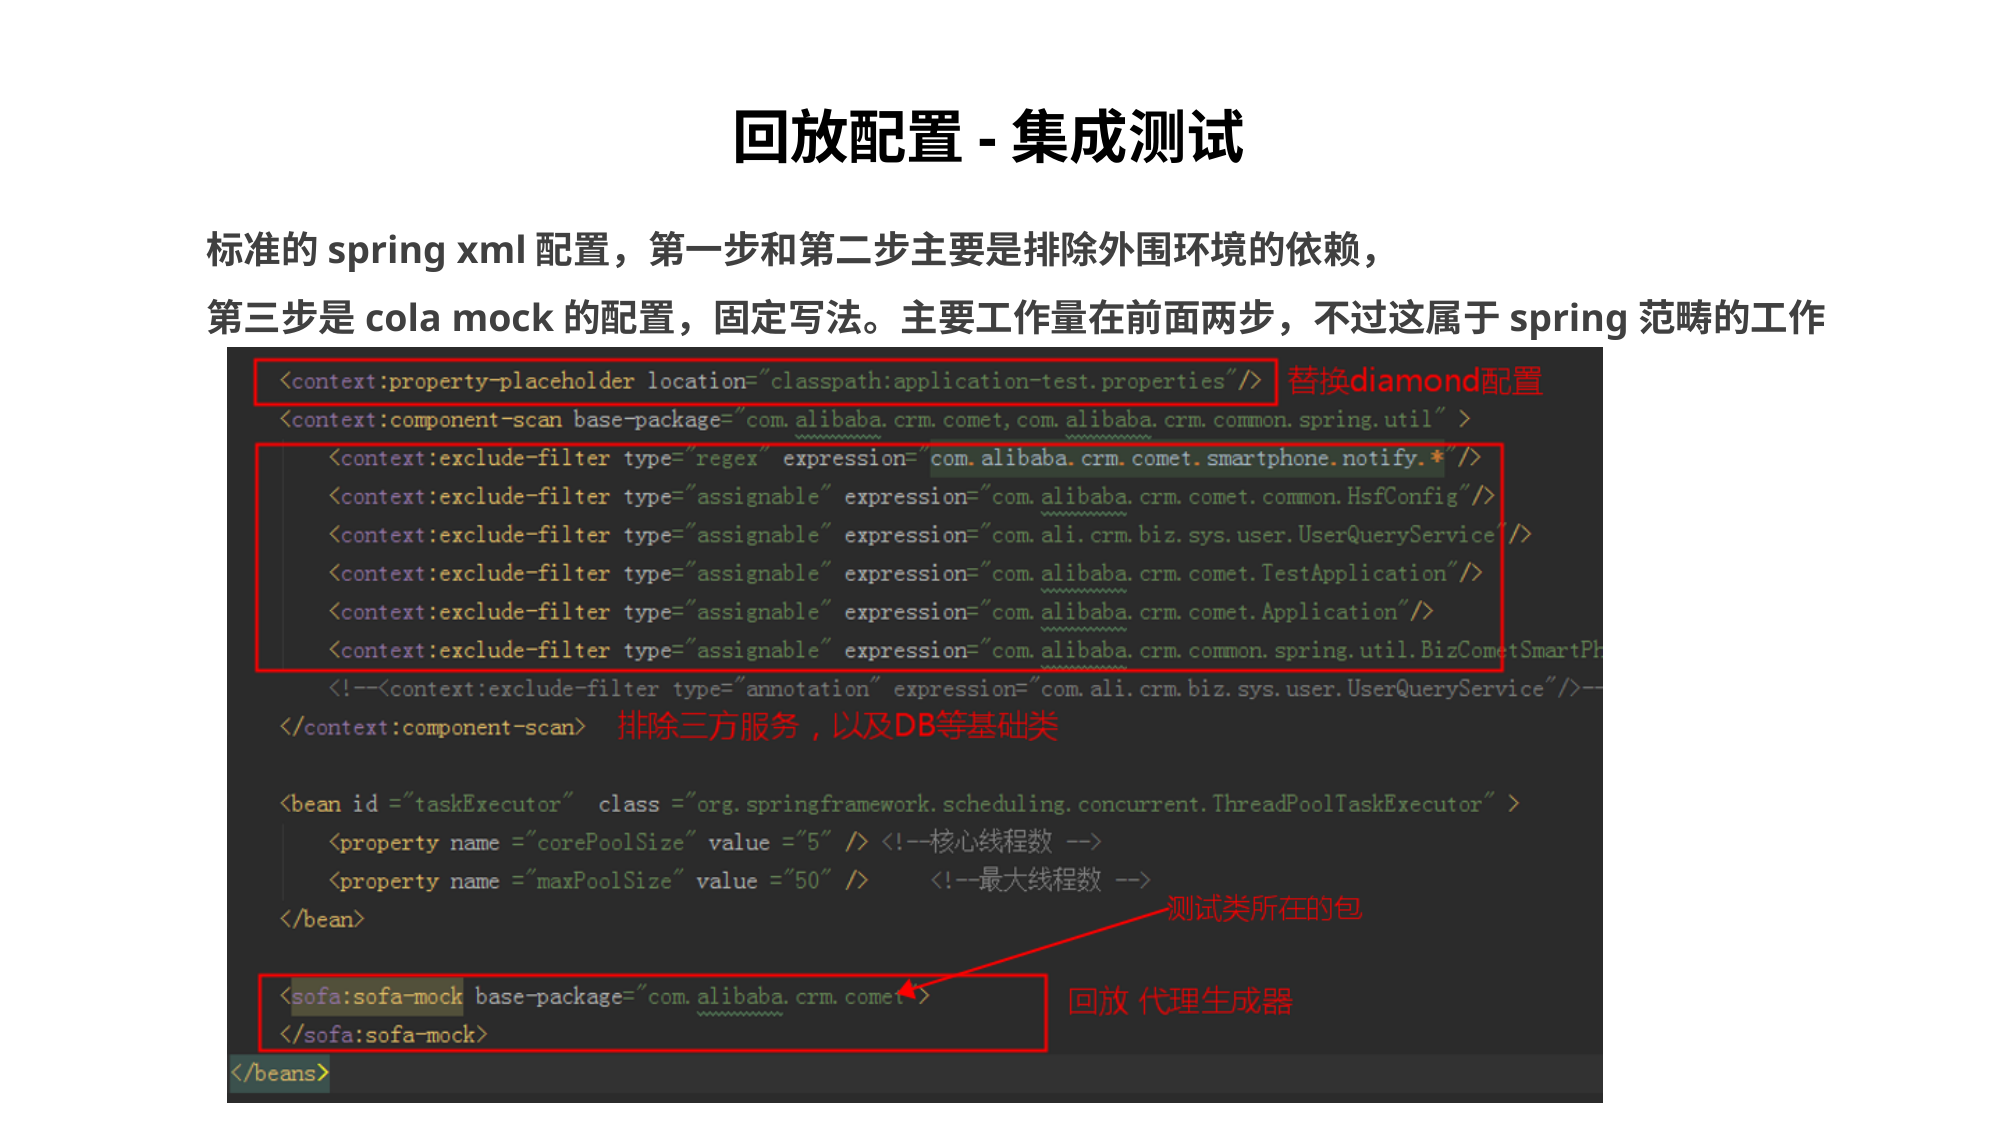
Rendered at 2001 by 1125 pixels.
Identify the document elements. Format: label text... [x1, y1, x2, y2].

text_box 标准的spring xml配置，第一步和第二步主要是排除外围环境的依赖， 第三步是cola mock的配置，固定写法。主要工作量在前面两步，不过这属于spring范畴的工作 [191, 196, 1841, 346]
text_box 回放配置-集成测试 [208, 95, 1769, 185]
picture [227, 347, 1603, 1103]
